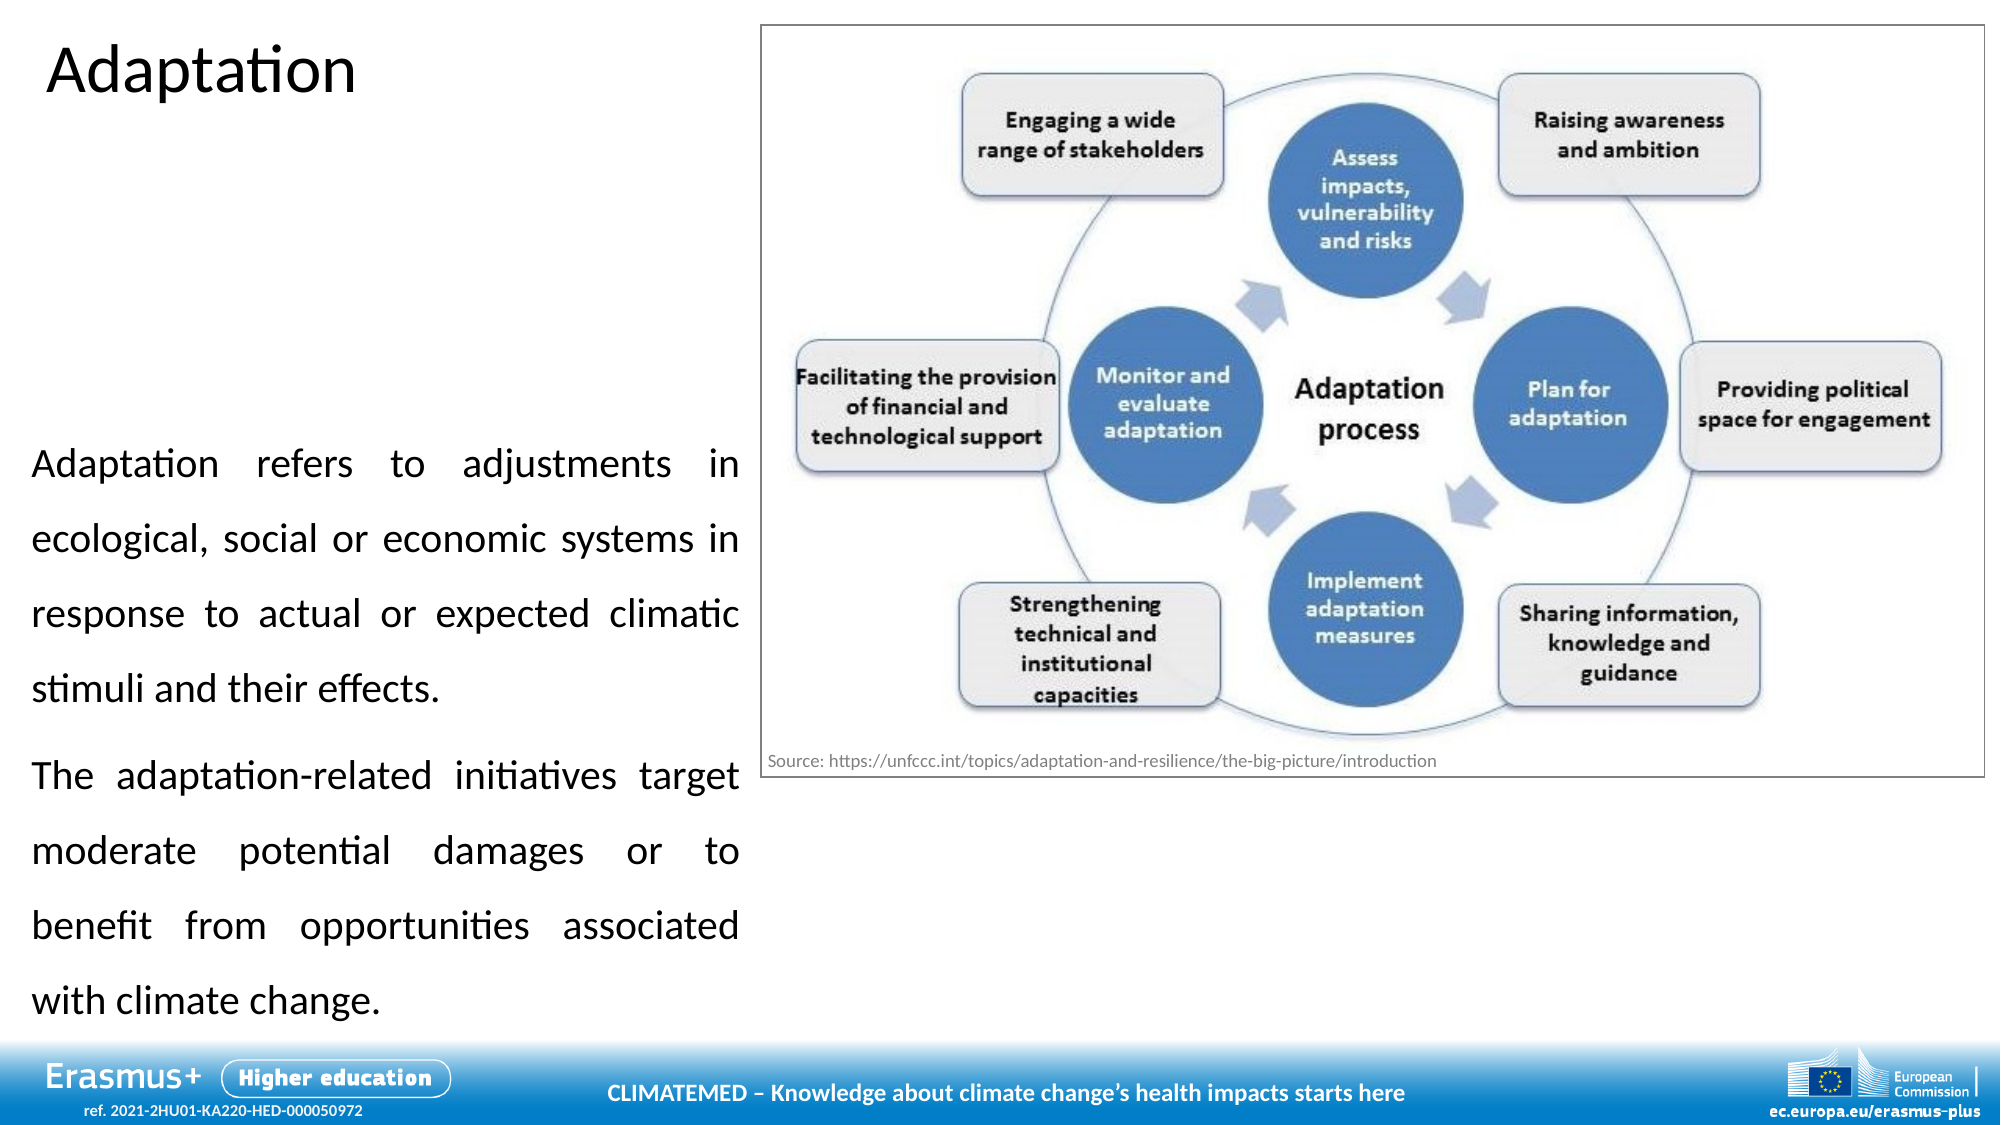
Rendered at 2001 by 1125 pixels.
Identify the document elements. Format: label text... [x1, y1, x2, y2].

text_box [761, 25, 1985, 777]
picture [0, 899, 2000, 1125]
title Adaptation [31, 25, 760, 116]
text_box Source: https://unfccc.int/topics/adaptation-and-resilience/the-big-picture/introduction [753, 741, 1754, 779]
list Adaptation refers to adjustments in ecological, social or economic systems in response to actual or expected climatic stimuli and their effects. The adaptation-related initiatives target moderate potential damages or to benefit from opportunities associated with climate change. [16, 350, 756, 1037]
